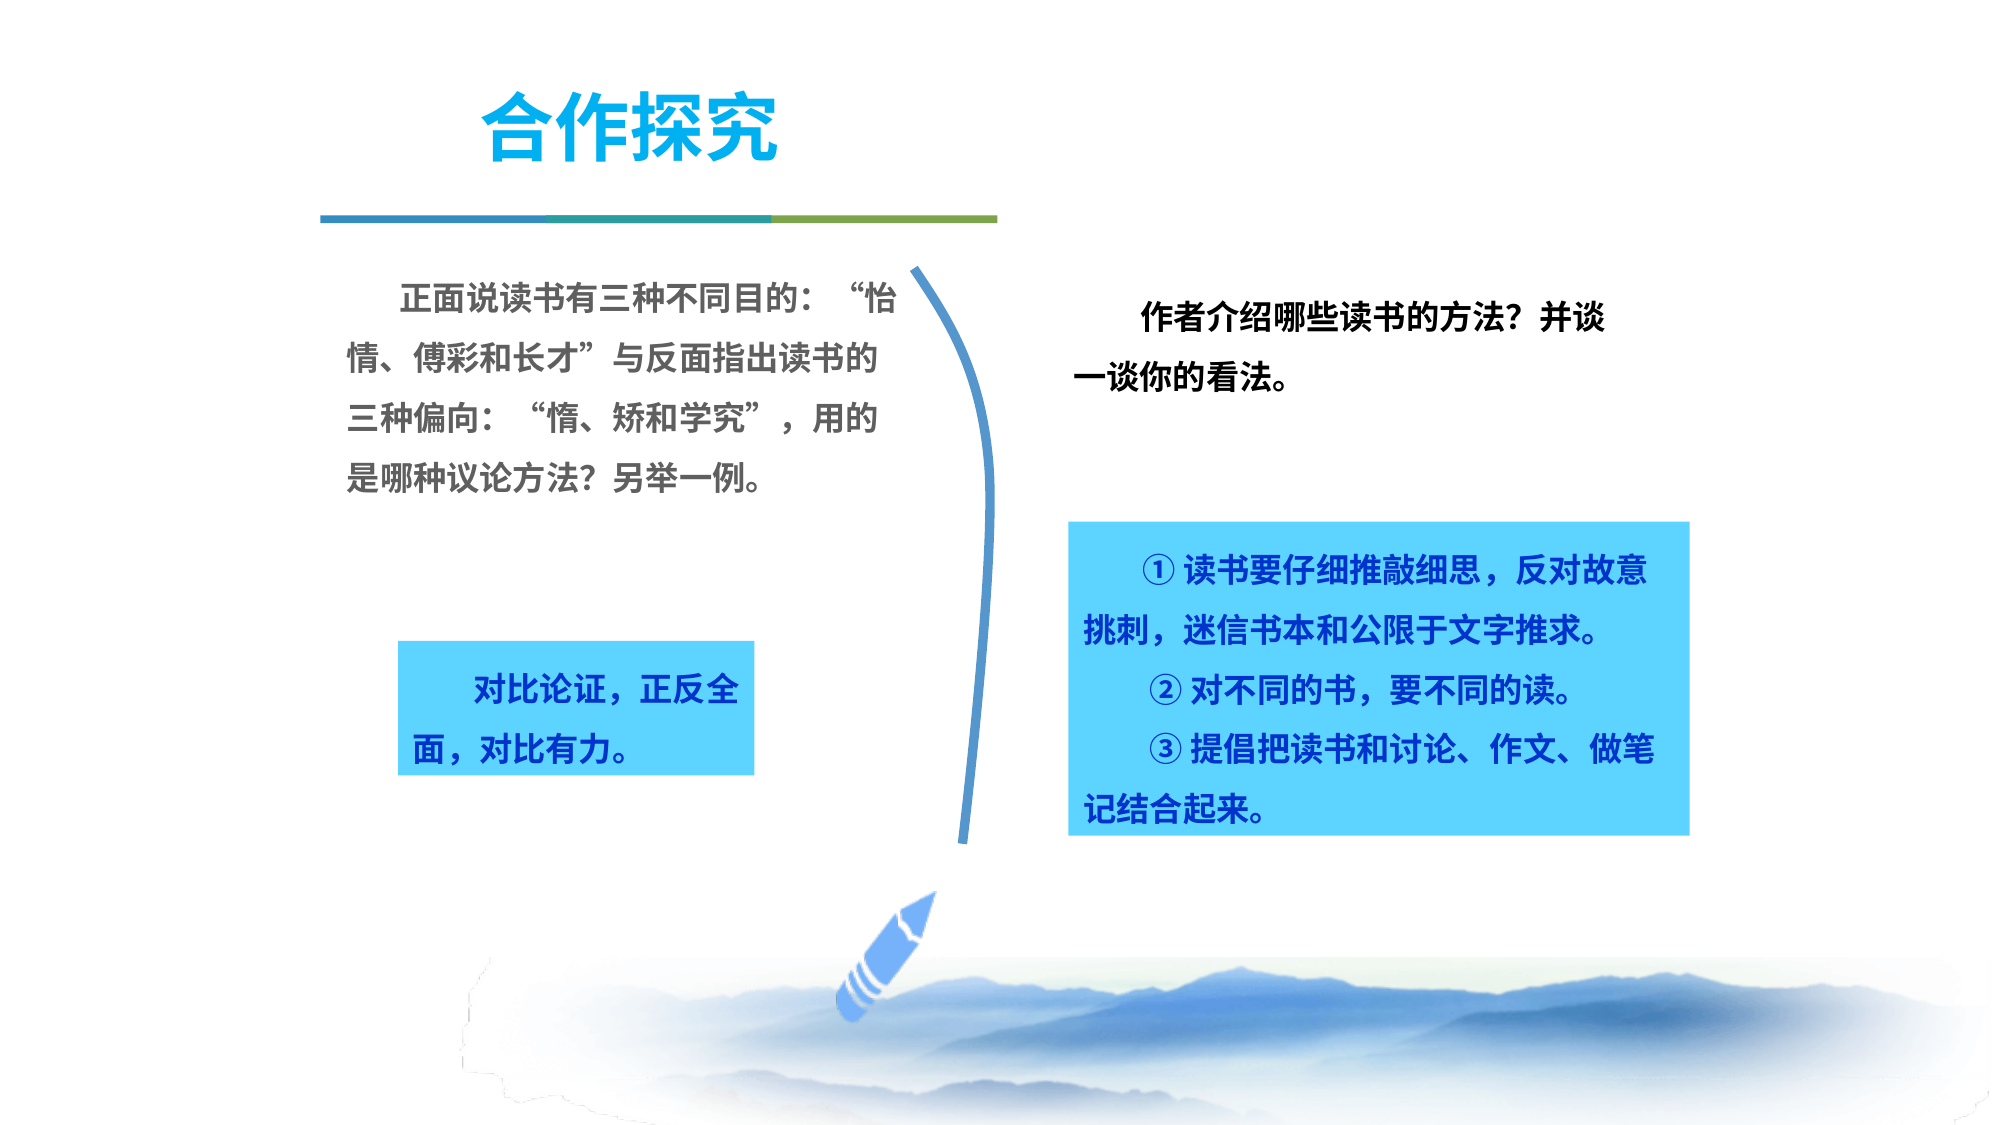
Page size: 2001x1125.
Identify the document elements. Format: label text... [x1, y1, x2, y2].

text_box 合作探究 [465, 73, 859, 178]
text_box [772, 215, 998, 224]
text_box 作者介绍哪些读书的方法？并谈一谈你的看法。 [1058, 268, 1644, 404]
text_box 对比论证，正反全 面，对比有力。 [398, 640, 755, 776]
text_box [546, 215, 772, 224]
text_box 正面说读书有三种不同目的：“怡情、傅彩和长才”与反面指出读书的三种偏向：“惰、矫和学究”，用的是哪种议论方法？另举一例。 [331, 249, 918, 505]
text_box ①读书要仔细推敲细思，反对故意挑刺，迷信书本和公限于文字推求。 ②对不同的书，要不同的读。 ③提倡把读书和讨论、作文、做笔记结合起来。 [1068, 521, 1690, 836]
picture [459, 890, 1991, 1125]
text_box [320, 215, 546, 224]
text_box [913, 267, 991, 844]
